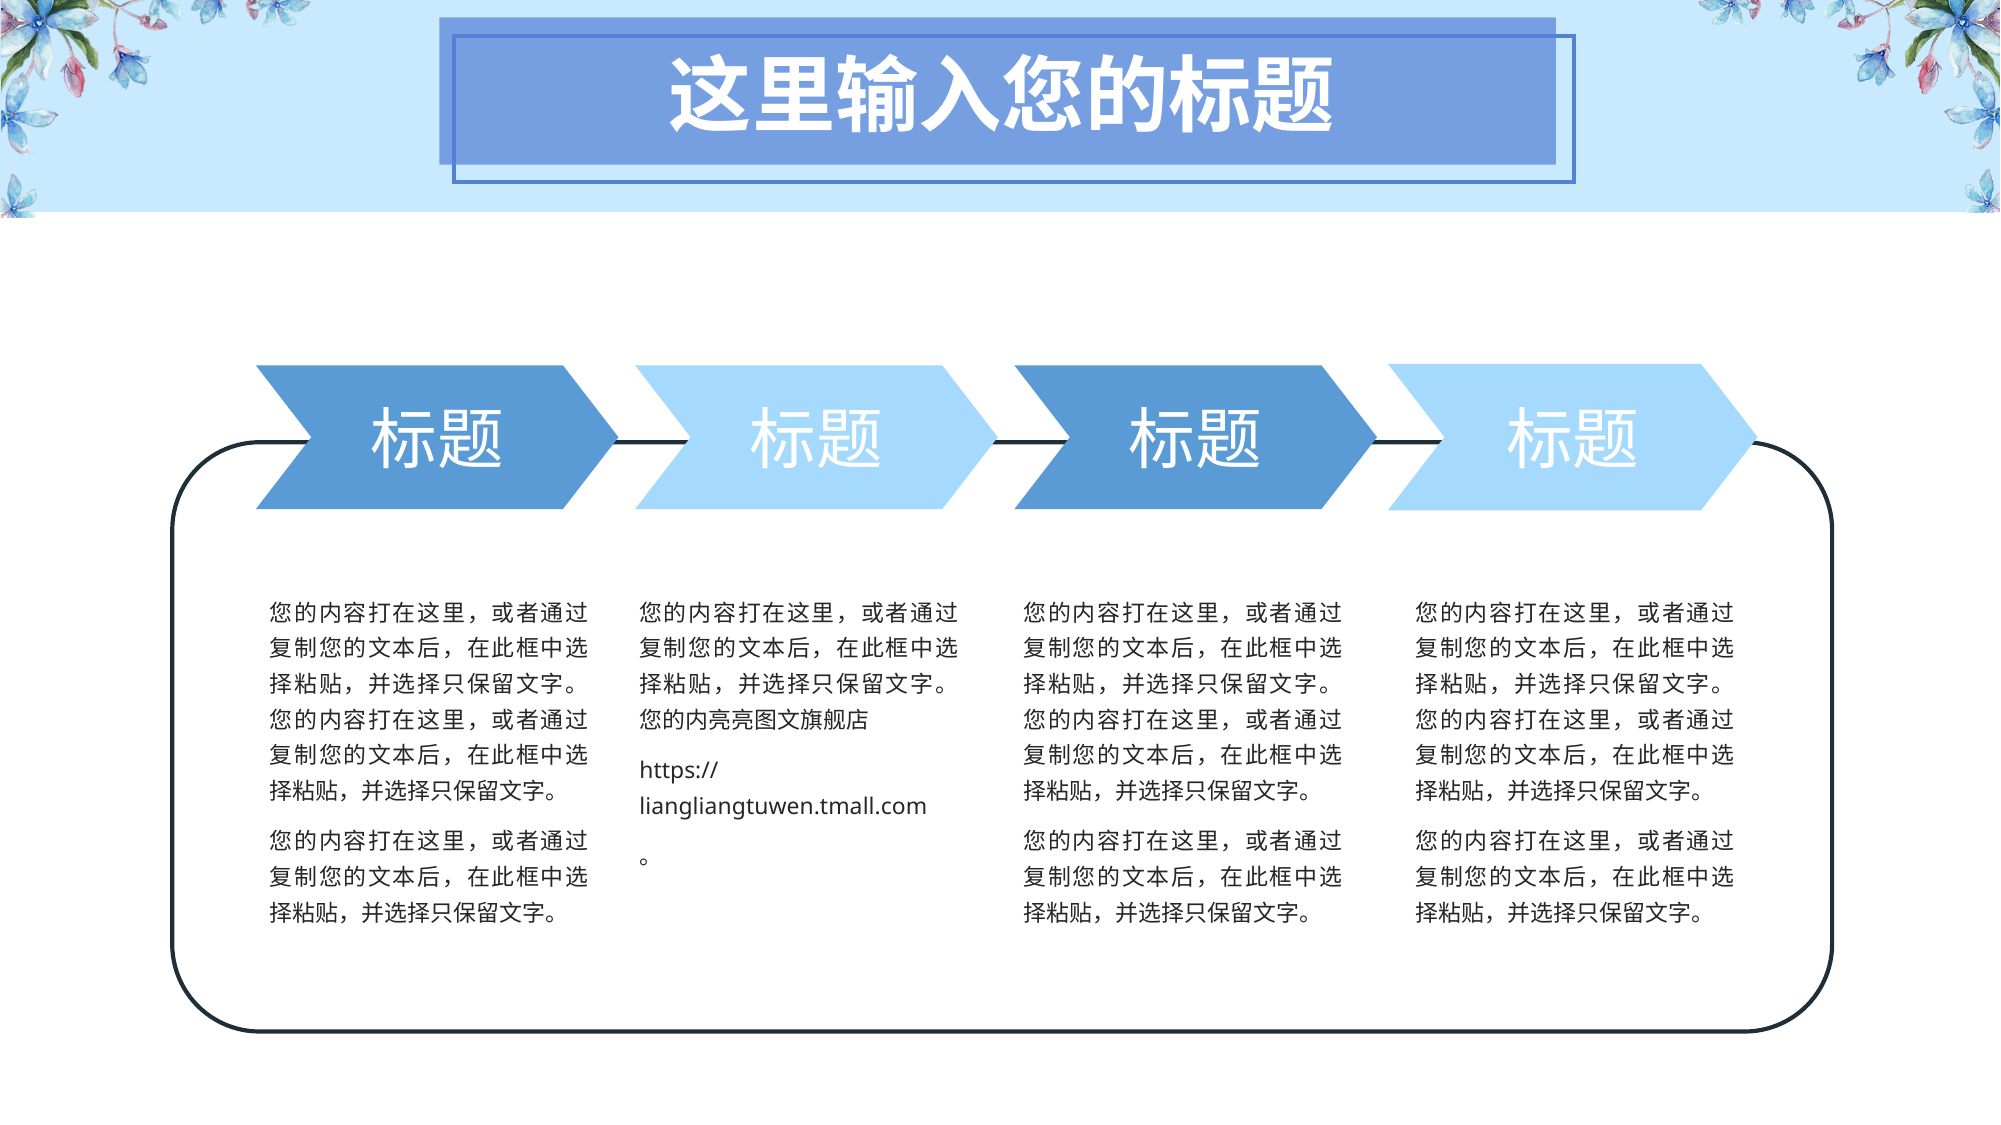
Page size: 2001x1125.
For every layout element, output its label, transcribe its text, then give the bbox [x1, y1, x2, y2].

text_box [336, 0, 1673, 213]
text_box 标题 [1387, 363, 1758, 511]
text_box [453, 35, 1575, 183]
text_box [172, 442, 1833, 1032]
text_box 您的内容打在这里，或者通过复制您的文本后，在此框中选择粘贴，并选择只保留文字。您的内容打在这里，或者通过复制您的文本后，在此框中选择粘贴，并选择只保留文字。 您的内容打在这里，或者通过复制您的文本后，在此框中选择粘贴，并选择只保留文字。 [1023, 582, 1343, 934]
text_box [438, 16, 1557, 166]
text_box 您的内容打在这里，或者通过复制您的文本后，在此框中选择粘贴，并选择只保留文字。您的内亮亮图文旗舰店 https://liangliangtuwen.tmall.com 。 [639, 582, 959, 877]
picture [0, 0, 336, 218]
text_box 标题 [635, 365, 998, 510]
picture [1672, 0, 2000, 213]
text_box 标题 [1014, 365, 1378, 510]
text_box 您的内容打在这里，或者通过复制您的文本后，在此框中选择粘贴，并选择只保留文字。您的内容打在这里，或者通过复制您的文本后，在此框中选择粘贴，并选择只保留文字。 您的内容打在这里，或者通过复制您的文本后，在此框中选择粘贴，并选择只保留文字。 [269, 582, 589, 934]
text_box 您的内容打在这里，或者通过复制您的文本后，在此框中选择粘贴，并选择只保留文字。您的内容打在这里，或者通过复制您的文本后，在此框中选择粘贴，并选择只保留文字。 您的内容打在这里，或者通过复制您的文本后，在此框中选择粘贴，并选择只保留文字。 [1415, 582, 1735, 934]
text_box 标题 [255, 365, 619, 510]
